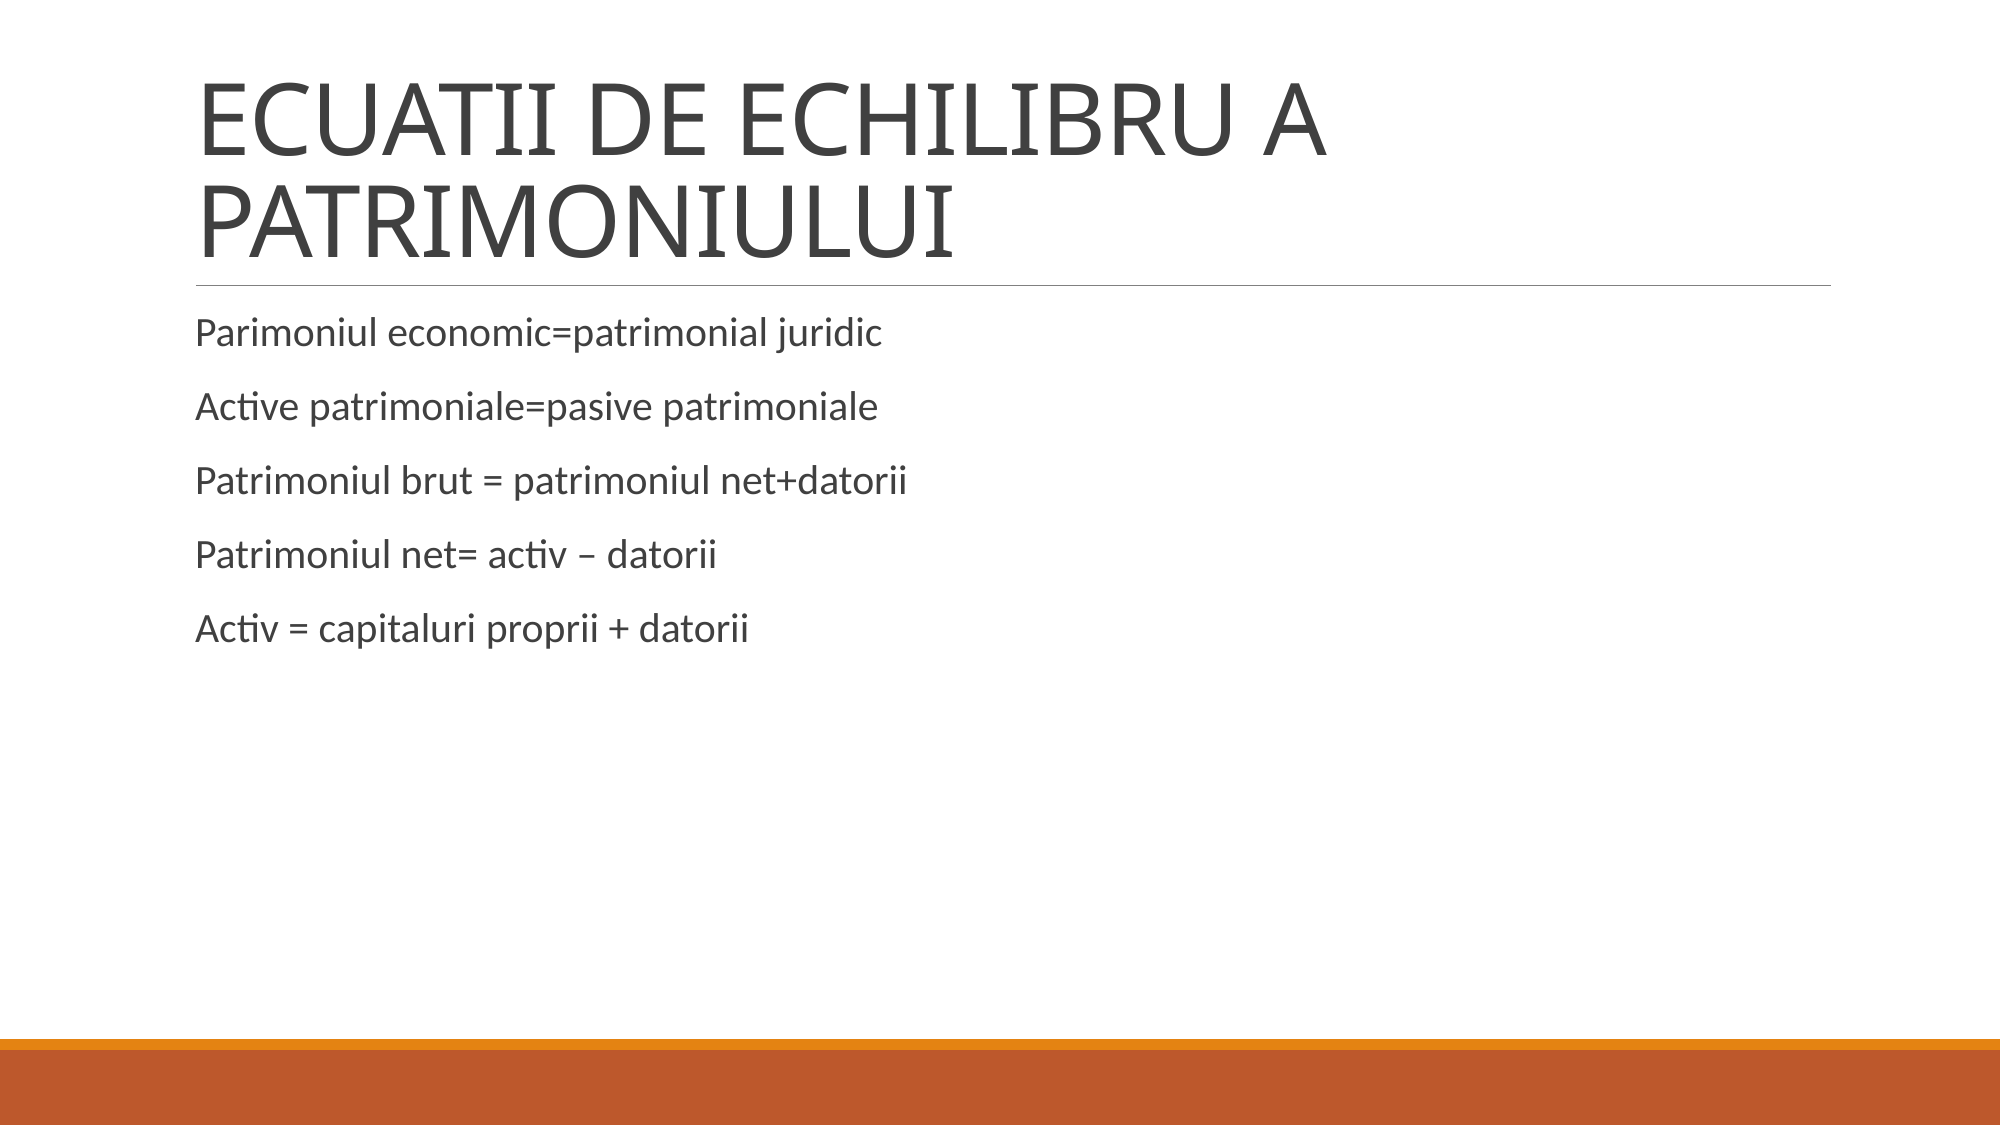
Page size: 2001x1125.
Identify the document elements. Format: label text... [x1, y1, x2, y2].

list Parimoniul economic=patrimonial juridic Active patrimoniale=pasive patrimoniale Patrimoniul brut = patrimoniul net+datorii Patrimoniul net= activ – datorii Activ = capitaluri proprii + datorii [180, 302, 1830, 963]
title ECUATII DE ECHILIBRU A PATRIMONIULUI [180, 47, 1830, 285]
